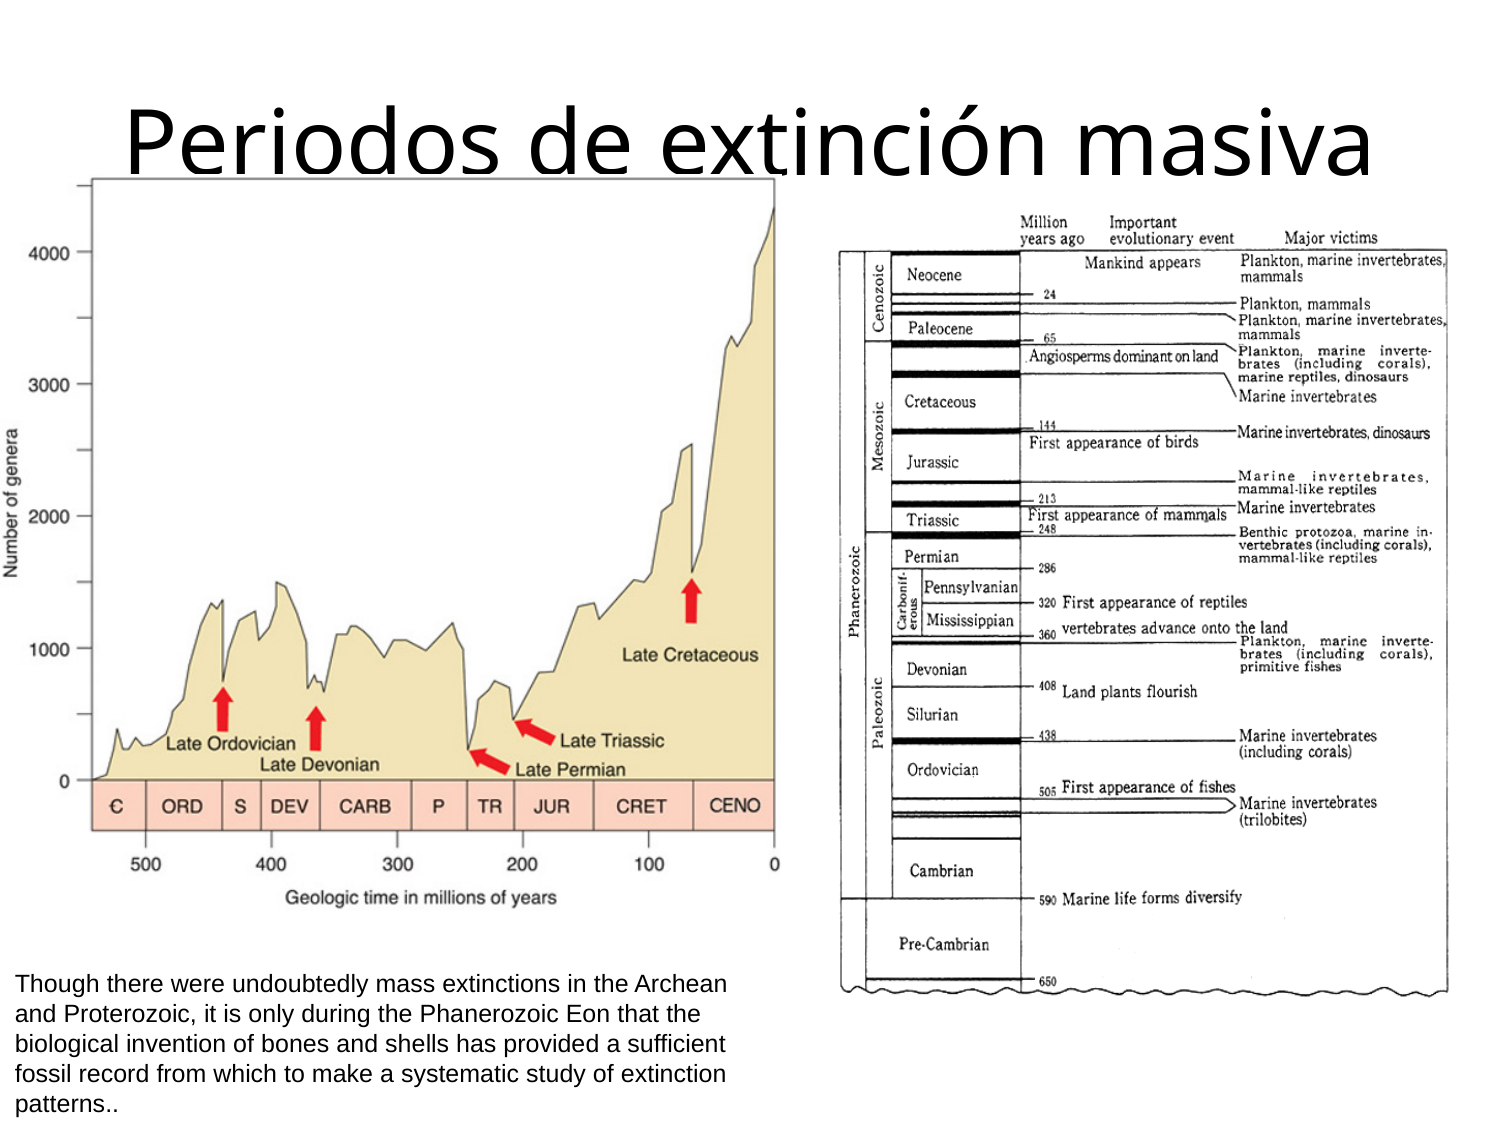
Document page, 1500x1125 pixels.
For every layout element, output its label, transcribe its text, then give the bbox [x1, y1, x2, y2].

text_box [988, 22, 1232, 198]
text_box Though there were undoubtedly mass extinctions in the Archean and Proterozoic, it is only during the Phanerozoic Eon that the biological invention of bones and shells has provided a sufficient fossil record from which to make a systematic study of extinction patterns.. [0, 960, 763, 1125]
picture [824, 199, 1462, 1013]
text_box [25, 7, 988, 1088]
picture [0, 174, 782, 912]
title Periodos de extinción masiva [1232, 44, 1426, 198]
text_box [268, 1021, 1232, 1103]
